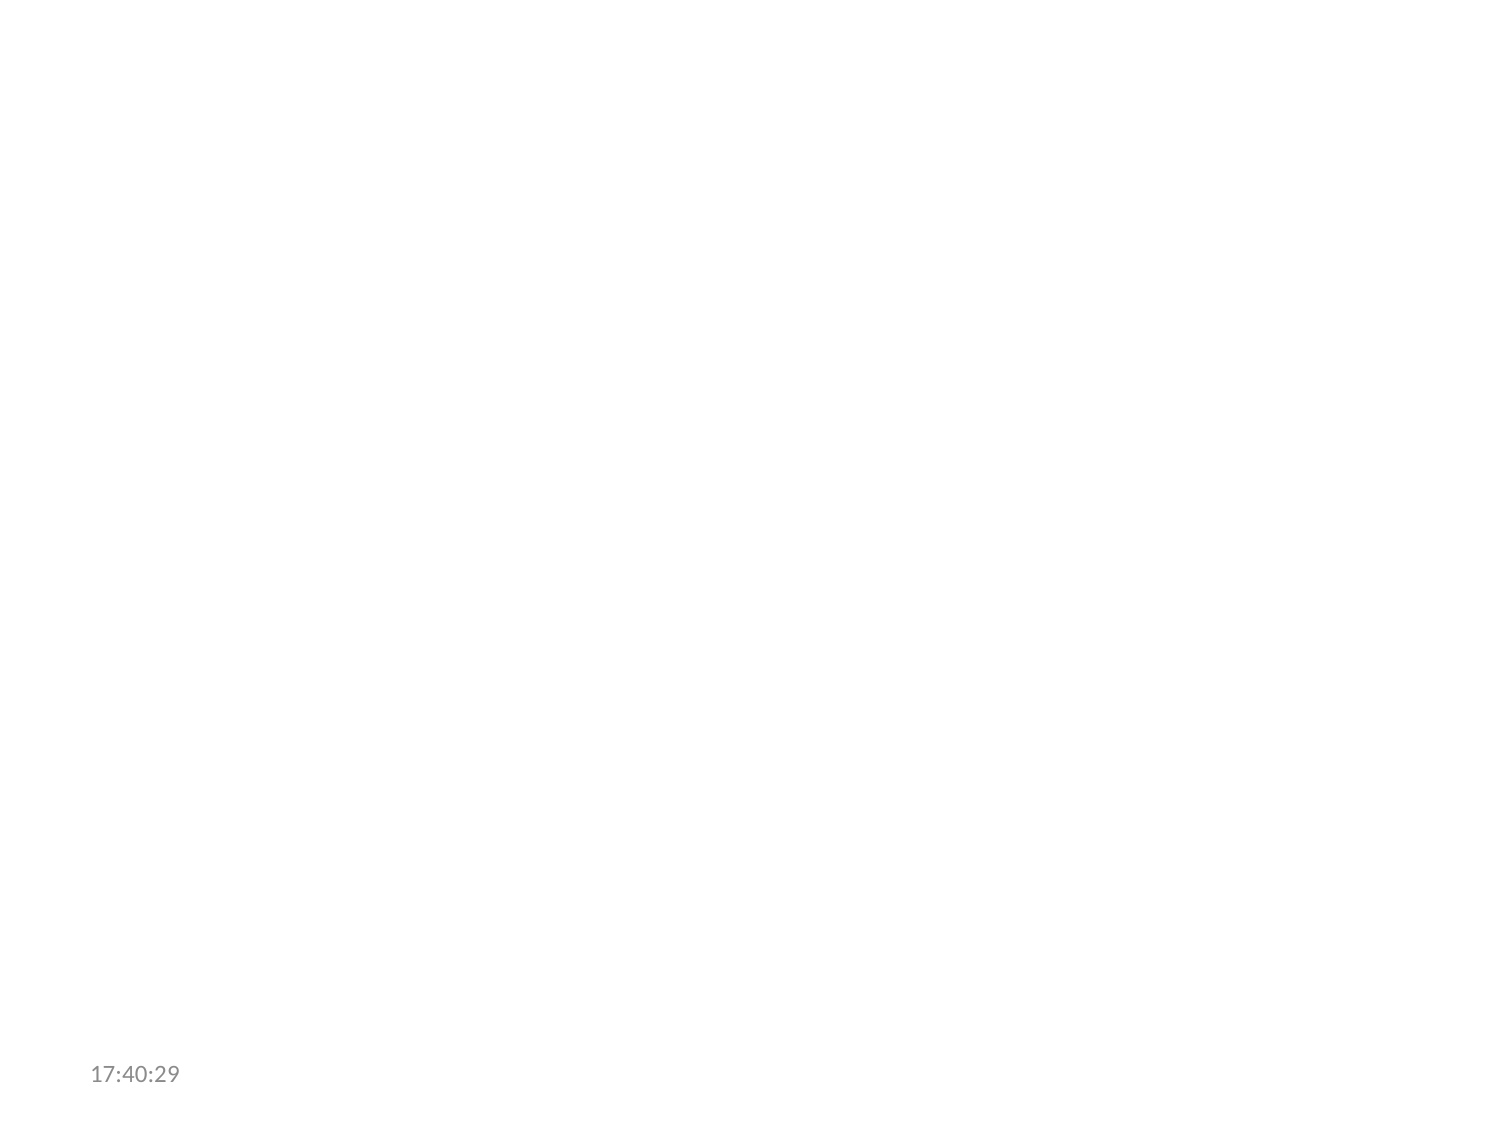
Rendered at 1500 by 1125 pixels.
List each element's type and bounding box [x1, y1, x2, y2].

slide_number [75, 1042, 425, 1103]
